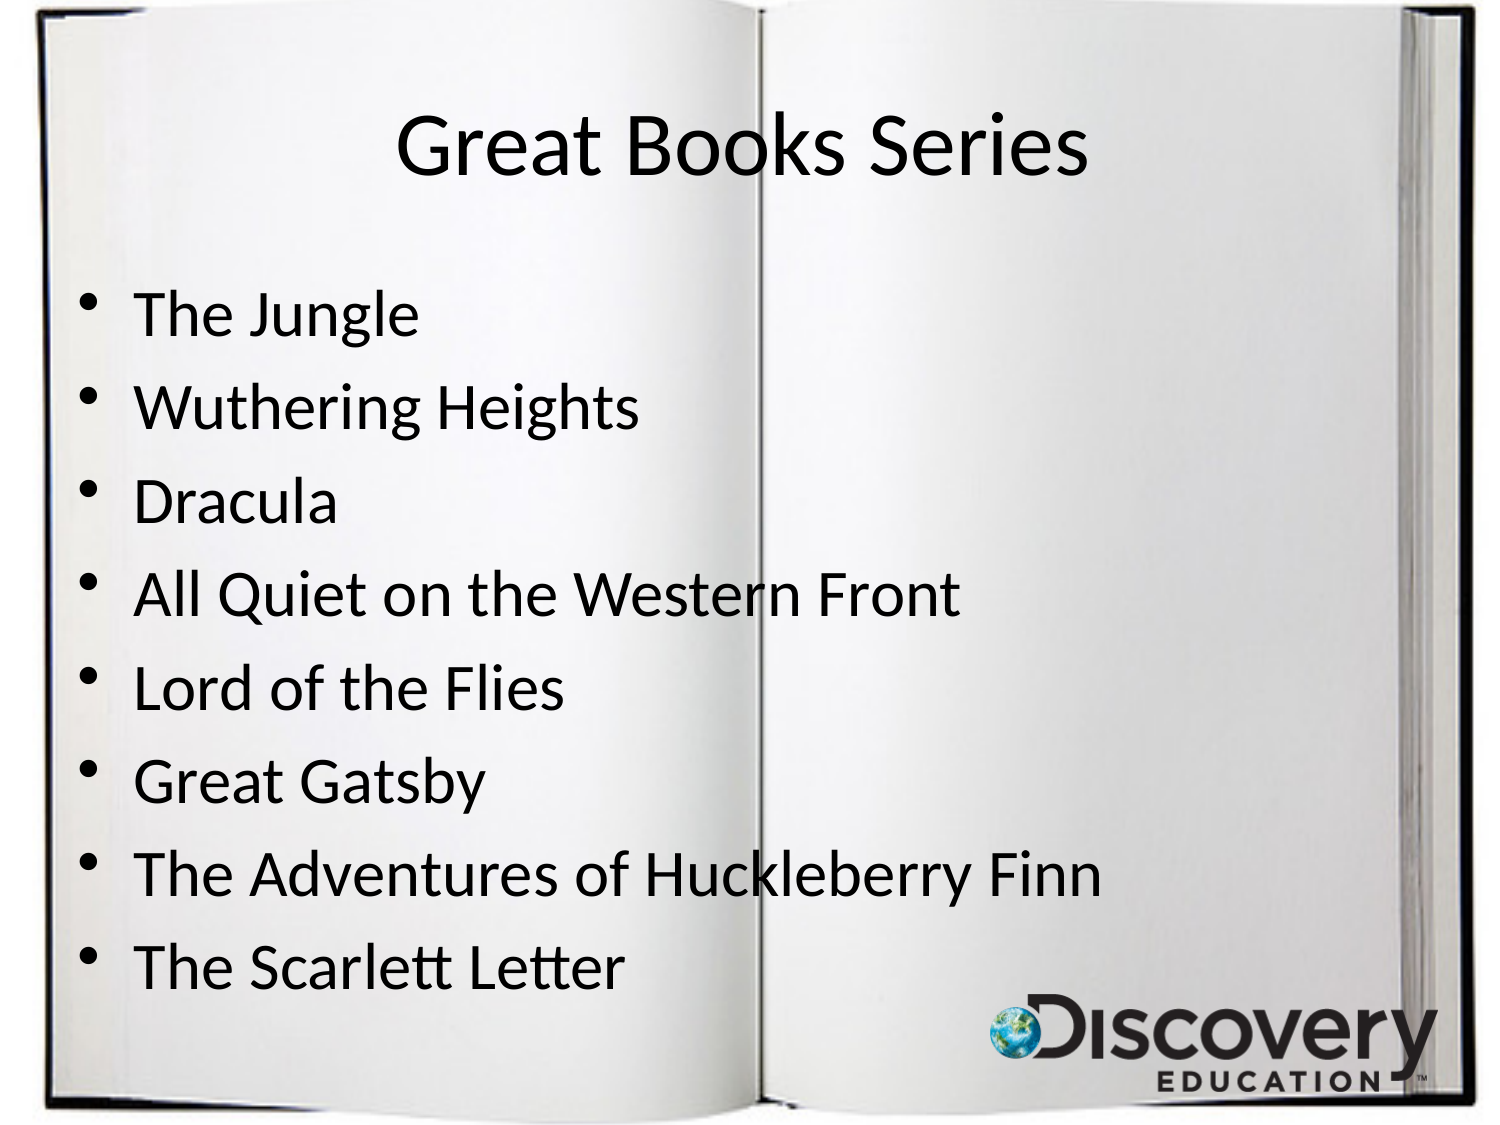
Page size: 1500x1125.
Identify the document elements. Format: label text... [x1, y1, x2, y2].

title Great Books Series [62, 45, 1425, 233]
picture [0, 0, 1500, 1125]
list The Jungle Wuthering Heights Dracula All Quiet on the Western Front Lord of the Flies Great Gatsby The Adventures of Huckleberry Finn The Scarlett Letter [62, 262, 1425, 1075]
